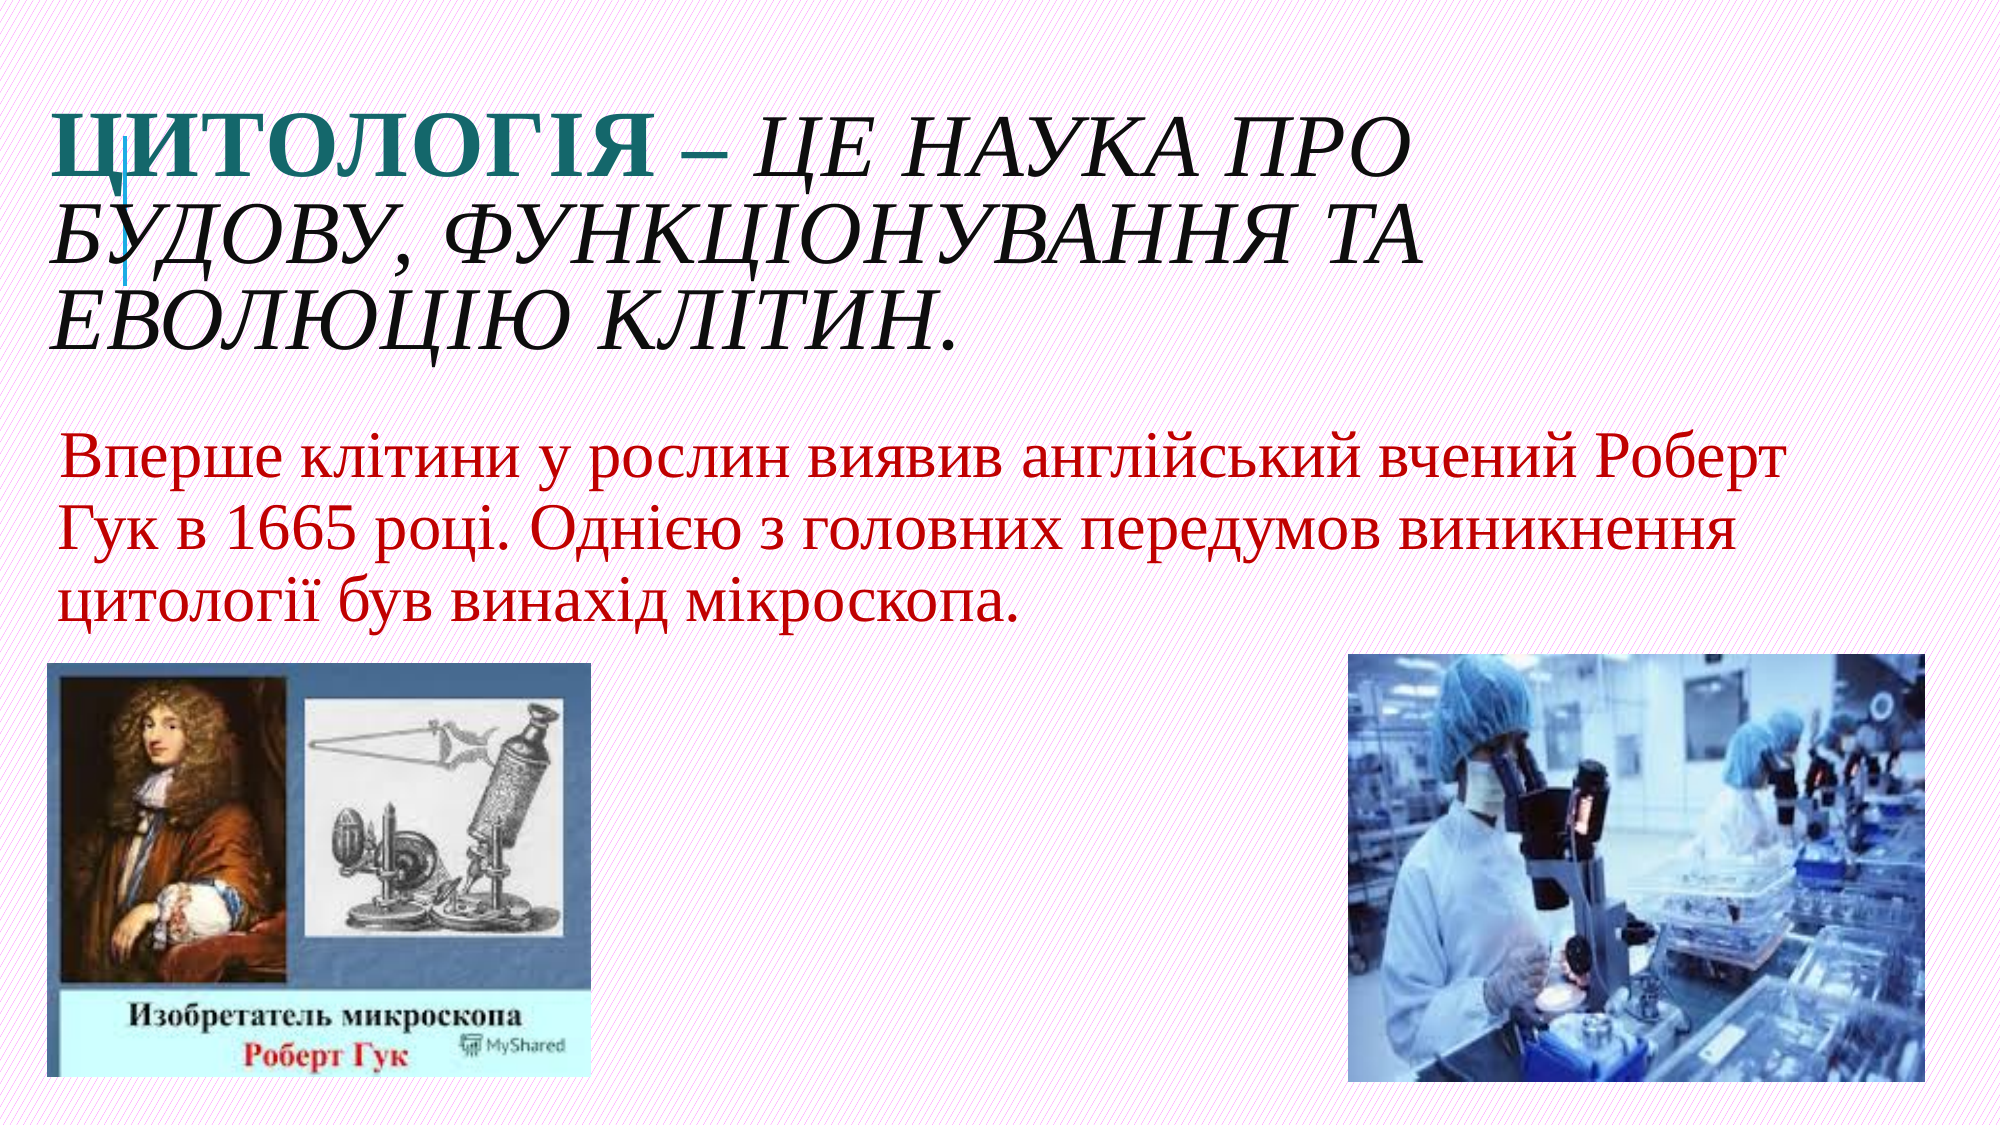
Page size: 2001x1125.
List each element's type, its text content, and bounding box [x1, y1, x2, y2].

list Вперше клітини у рослин виявив англійський вчений Роберт Гук в 1665 році. Однією з головних передумов виникнення цитології був винахід мікроскопа. [35, 412, 1858, 1035]
title Цитологія – це наука про будову, функціонування та еволюцію клітин. [35, 96, 1763, 375]
picture [1348, 654, 1926, 1083]
picture [47, 663, 592, 1077]
